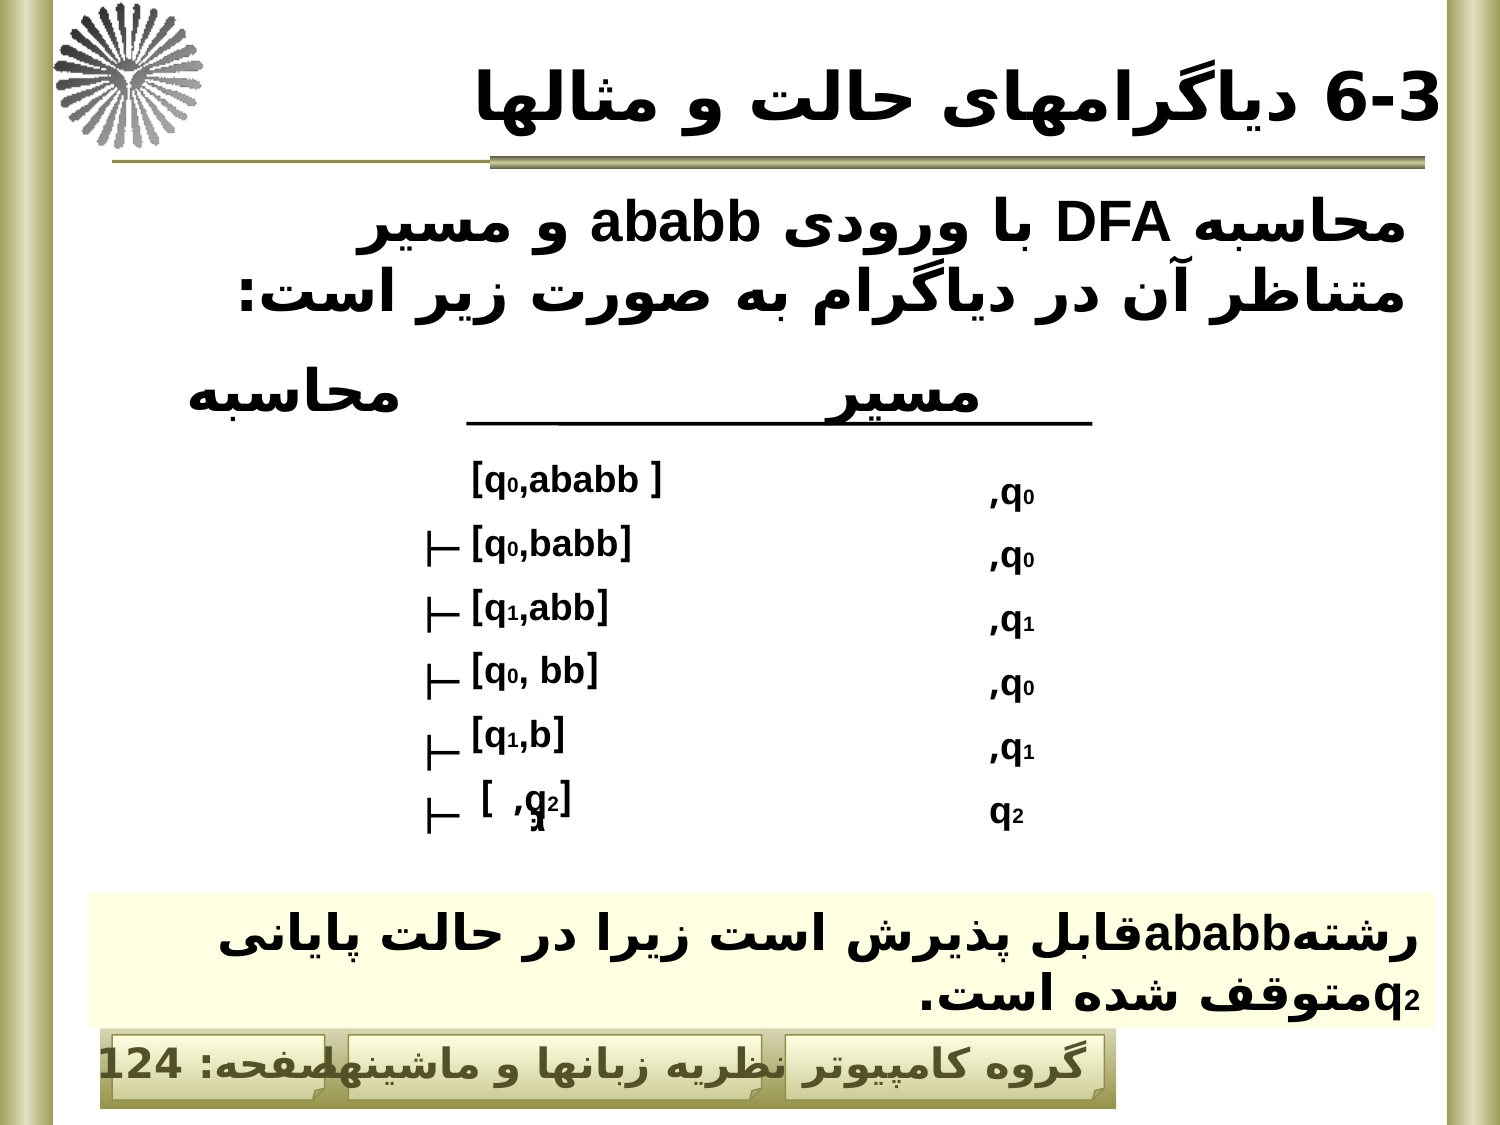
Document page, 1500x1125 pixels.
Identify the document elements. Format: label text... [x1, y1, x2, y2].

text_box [135, 175, 1424, 859]
text_box رشتهababbقابل پذیرش است زیرا در حالت پایانی q2متوقف شده است. [88, 893, 1436, 1029]
text_box 6-3 دیاگرامهای حالت و مثالها [88, 46, 1459, 142]
